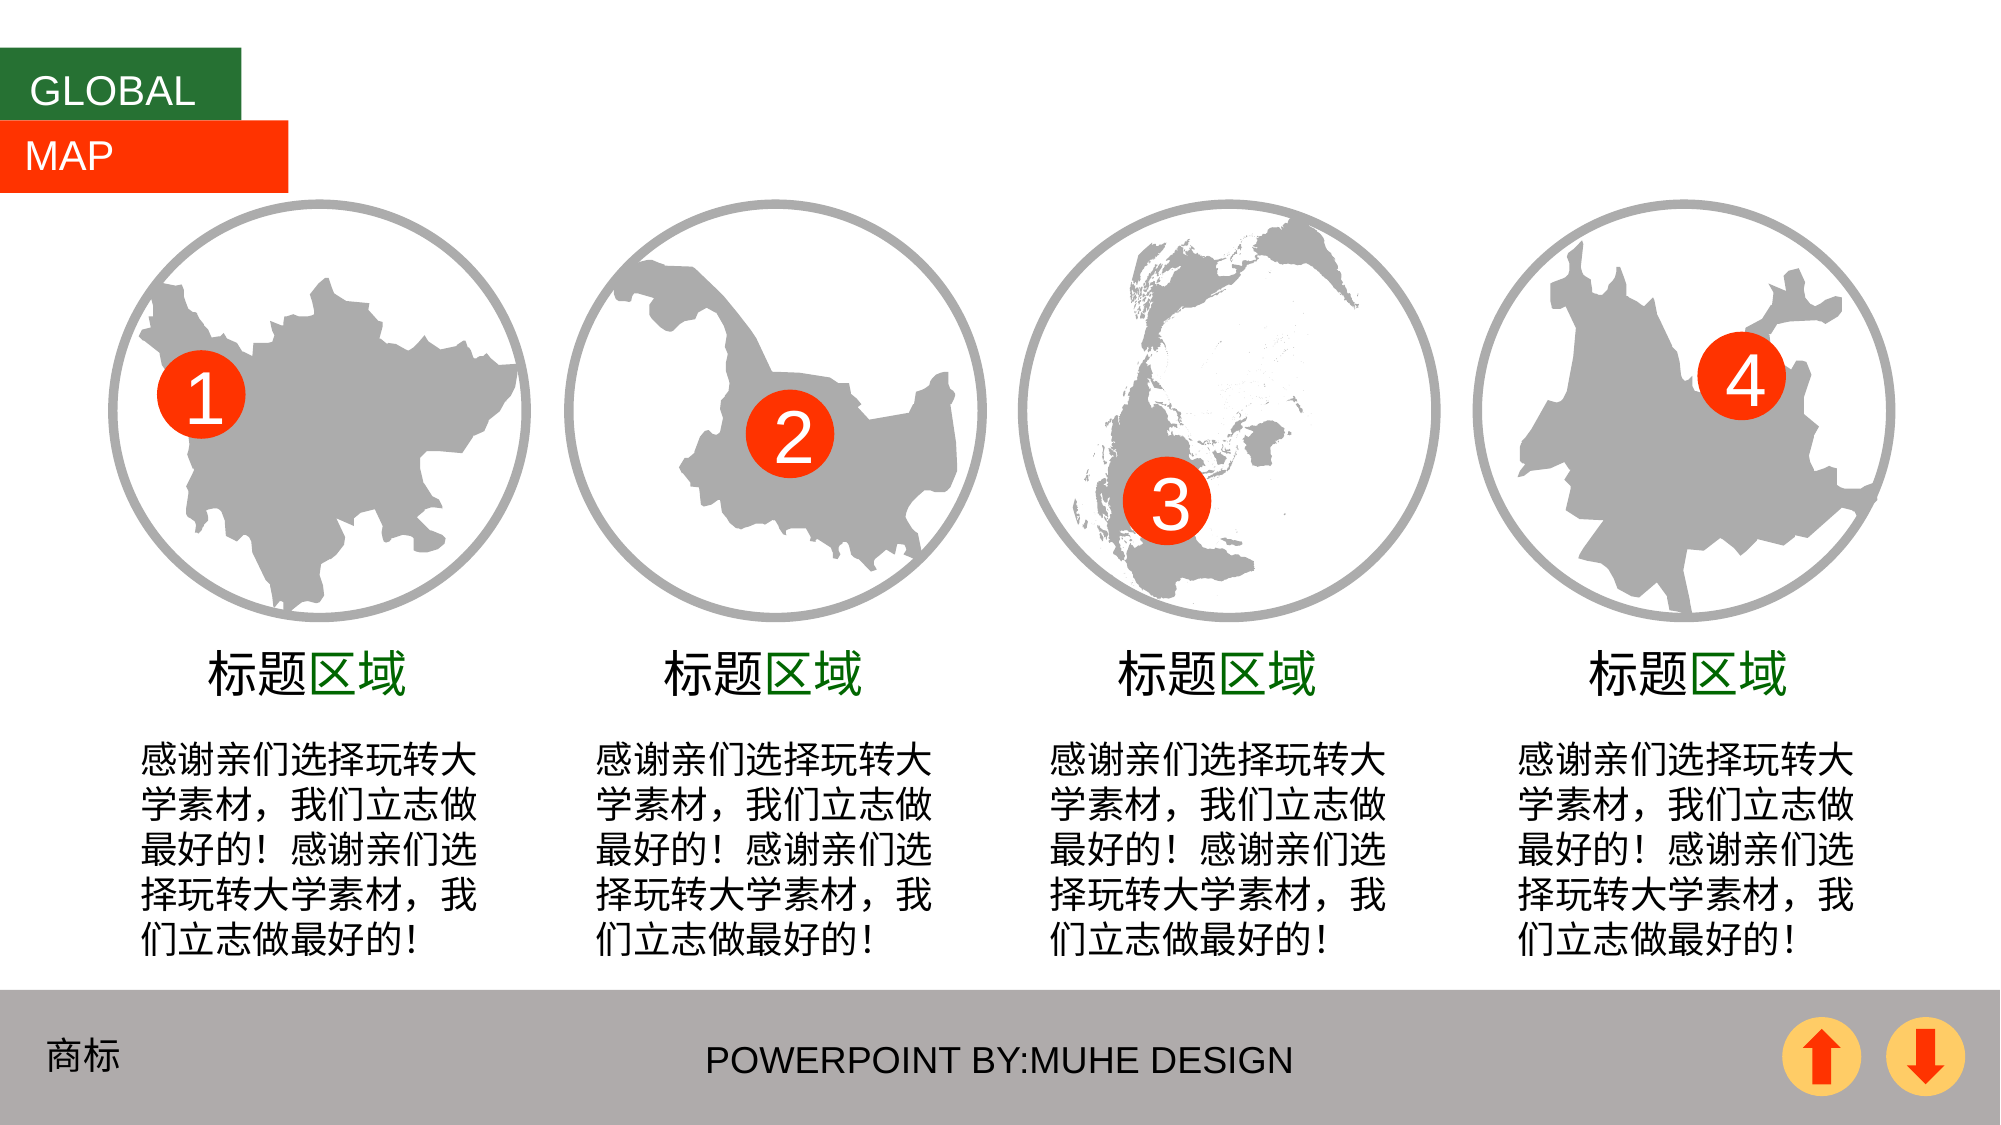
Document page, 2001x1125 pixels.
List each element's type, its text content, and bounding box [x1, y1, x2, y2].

text_box 标题区域 [1102, 635, 1356, 711]
text_box 感谢亲们选择玩转大学素材，我们立志做最好的！感谢亲们选择玩转大学素材，我们立志做最好的！ [1035, 728, 1424, 969]
text_box 感谢亲们选择玩转大学素材，我们立志做最好的！感谢亲们选择玩转大学素材，我们立志做最好的！ [581, 728, 970, 969]
text_box 标题区域 [648, 635, 902, 711]
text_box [1022, 201, 1436, 618]
text_box 标题区域 [1573, 635, 1822, 711]
text_box 标题区域 [193, 635, 446, 711]
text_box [112, 204, 527, 618]
text_box MAP [0, 121, 146, 187]
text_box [1477, 204, 1891, 618]
text_box GLOBAL [2, 56, 223, 121]
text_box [568, 204, 983, 618]
text_box 感谢亲们选择玩转大学素材，我们立志做最好的！感谢亲们选择玩转大学素材，我们立志做最好的！ [1503, 728, 1892, 969]
text_box 感谢亲们选择玩转大学素材，我们立志做最好的！感谢亲们选择玩转大学素材，我们立志做最好的！ [125, 728, 514, 969]
